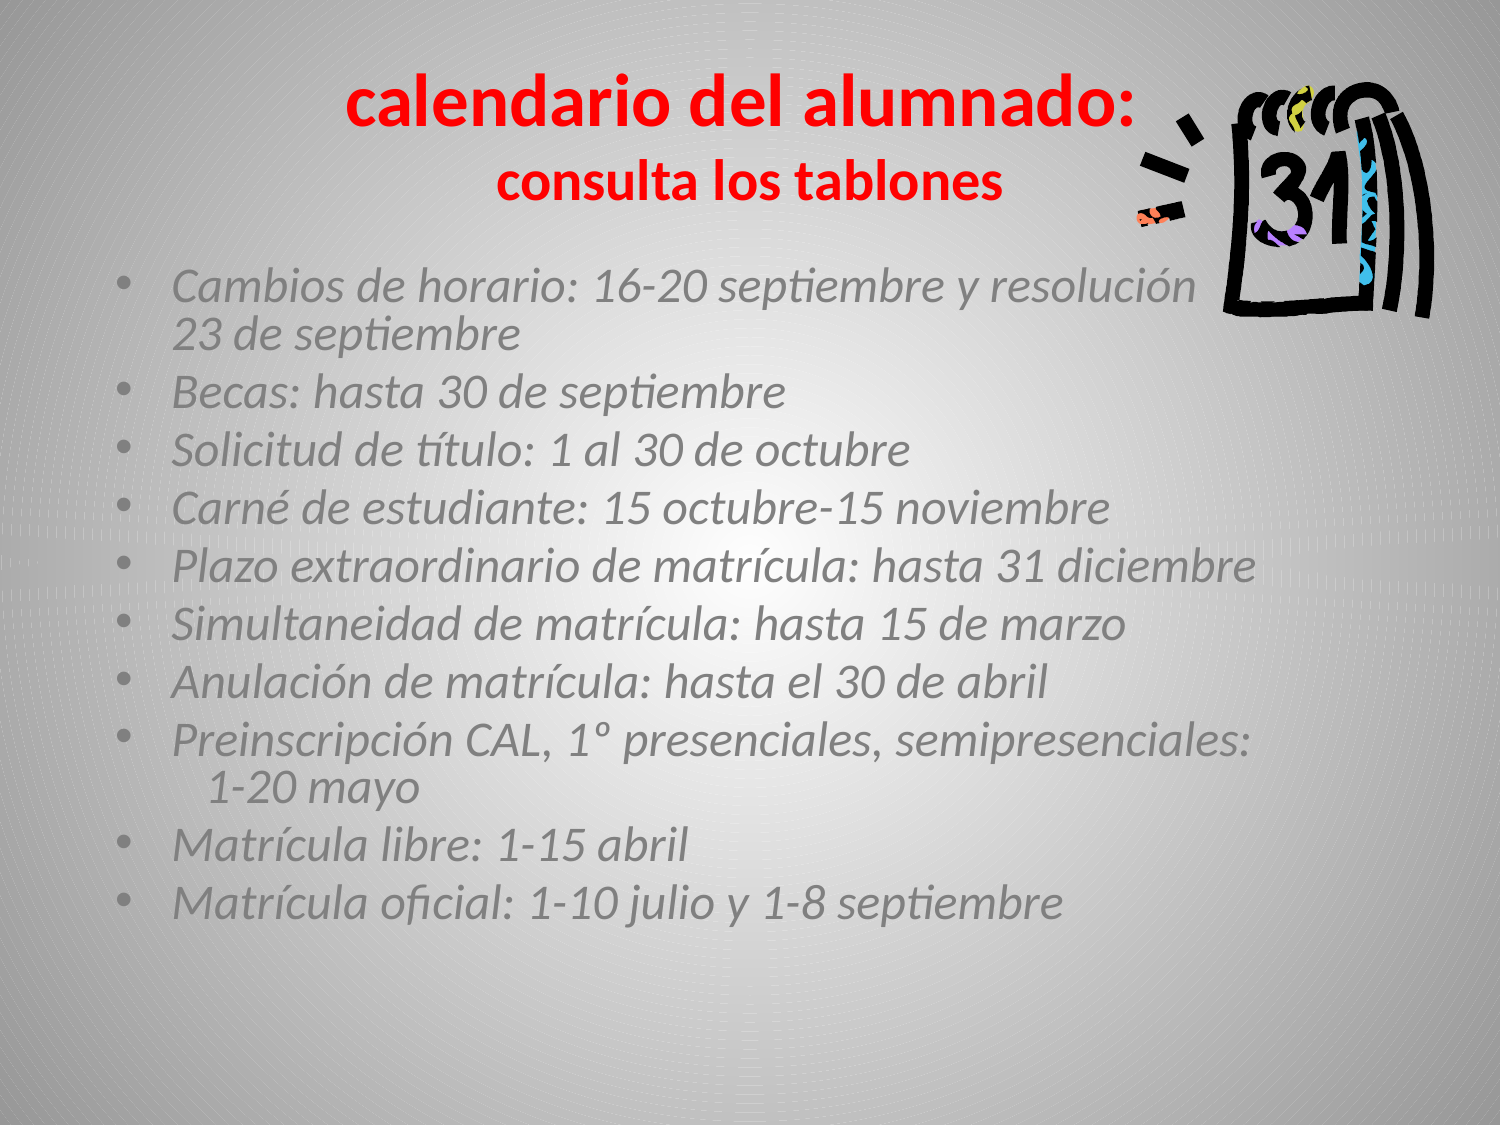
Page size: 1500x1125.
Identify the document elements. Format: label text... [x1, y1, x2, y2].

title calendario del alumnado: consulta los tablones [74, 30, 1426, 233]
picture [1136, 81, 1435, 319]
list Cambios de horario: 16-20 septiembre y resolución 23 de septiembre Becas: hasta 30 de septiembre Solicitud de título: 1 al 30 de octubre Carné de estudiante: 15 octubre-15 noviembre Plazo extraordinario de matrícula: hasta 31 diciembre Simultaneidad de matrícula: hasta 15 de marzo Anulación de matrícula: hasta el 30 de abril Preinscripción CAL, 1º presenciales, semipresenciales: 1-20 mayo Matrícula libre: 1-15 abril Matrícula oficial: 1-10 julio y 1-8 septiembre [100, 231, 1430, 1012]
